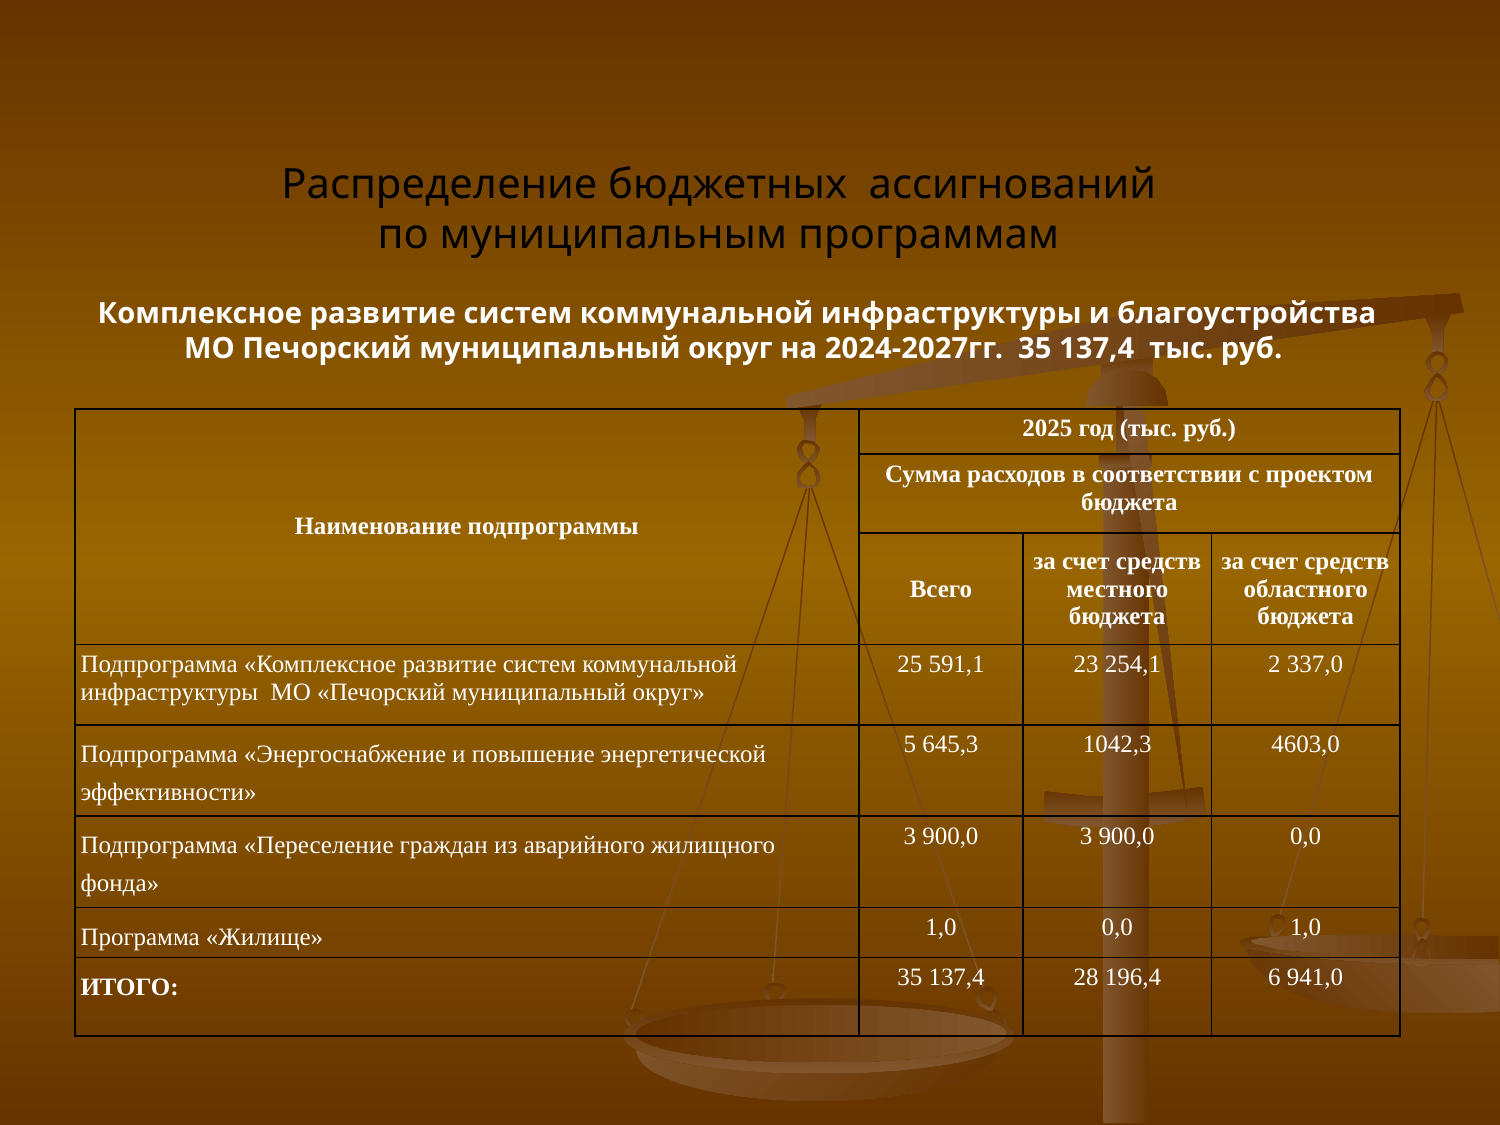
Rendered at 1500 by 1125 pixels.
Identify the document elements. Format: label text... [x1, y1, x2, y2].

table_cell Подпрограмма «Переселение граждан из аварийного жилищного фонда» [76, 817, 858, 907]
table_header 2025 год (тыс. руб.) [860, 410, 1399, 453]
table_cell 5 645,3 [860, 726, 1022, 815]
table_cell за счет средств областного бюджета [1212, 534, 1399, 644]
table_cell Всего [860, 534, 1022, 644]
table_header Наименование подпрограммы [76, 410, 858, 644]
table_cell Подпрограмма «Комплексное развитие систем коммунальной инфраструктуры МО «Печорский муниципальный округ» [76, 645, 858, 724]
table_cell 3 900,0 [860, 817, 1022, 907]
text_box Распределение бюджетных ассигнований по муниципальным программам [237, 149, 1200, 265]
table_cell 1,0 [1212, 908, 1399, 957]
table_cell 25 591,1 [860, 645, 1022, 724]
table_cell Программа «Жилище» [76, 908, 858, 957]
table_cell 4603,0 [1212, 726, 1399, 815]
table_cell 2 337,0 [1212, 645, 1399, 724]
table_cell 0,0 [1024, 908, 1211, 957]
table_cell 1042,3 [1024, 726, 1211, 815]
table_cell 1,0 [860, 908, 1022, 957]
table_cell 23 254,1 [1024, 645, 1211, 724]
table_cell 3 900,0 [1024, 817, 1211, 907]
text_box Комплексное развитие систем коммунальной инфраструктуры и благоустройства МО Печорский муниципальный округ на 2024-2027гг. 35 137,4 тыс. руб. [75, 287, 1400, 373]
table_cell 28 196,4 [1024, 958, 1211, 1035]
table_cell 0,0 [1212, 817, 1399, 907]
table_cell Сумма расходов в соответствии с проектом бюджета [860, 455, 1399, 532]
table_cell ИТОГО: [76, 958, 858, 1035]
table_cell Подпрограмма «Энергоснабжение и повышение энергетической эффективности» [76, 726, 858, 815]
table_cell 6 941,0 [1212, 958, 1399, 1035]
table_cell за счет средств местного бюджета [1024, 534, 1211, 644]
table_cell 35 137,4 [860, 958, 1022, 1035]
